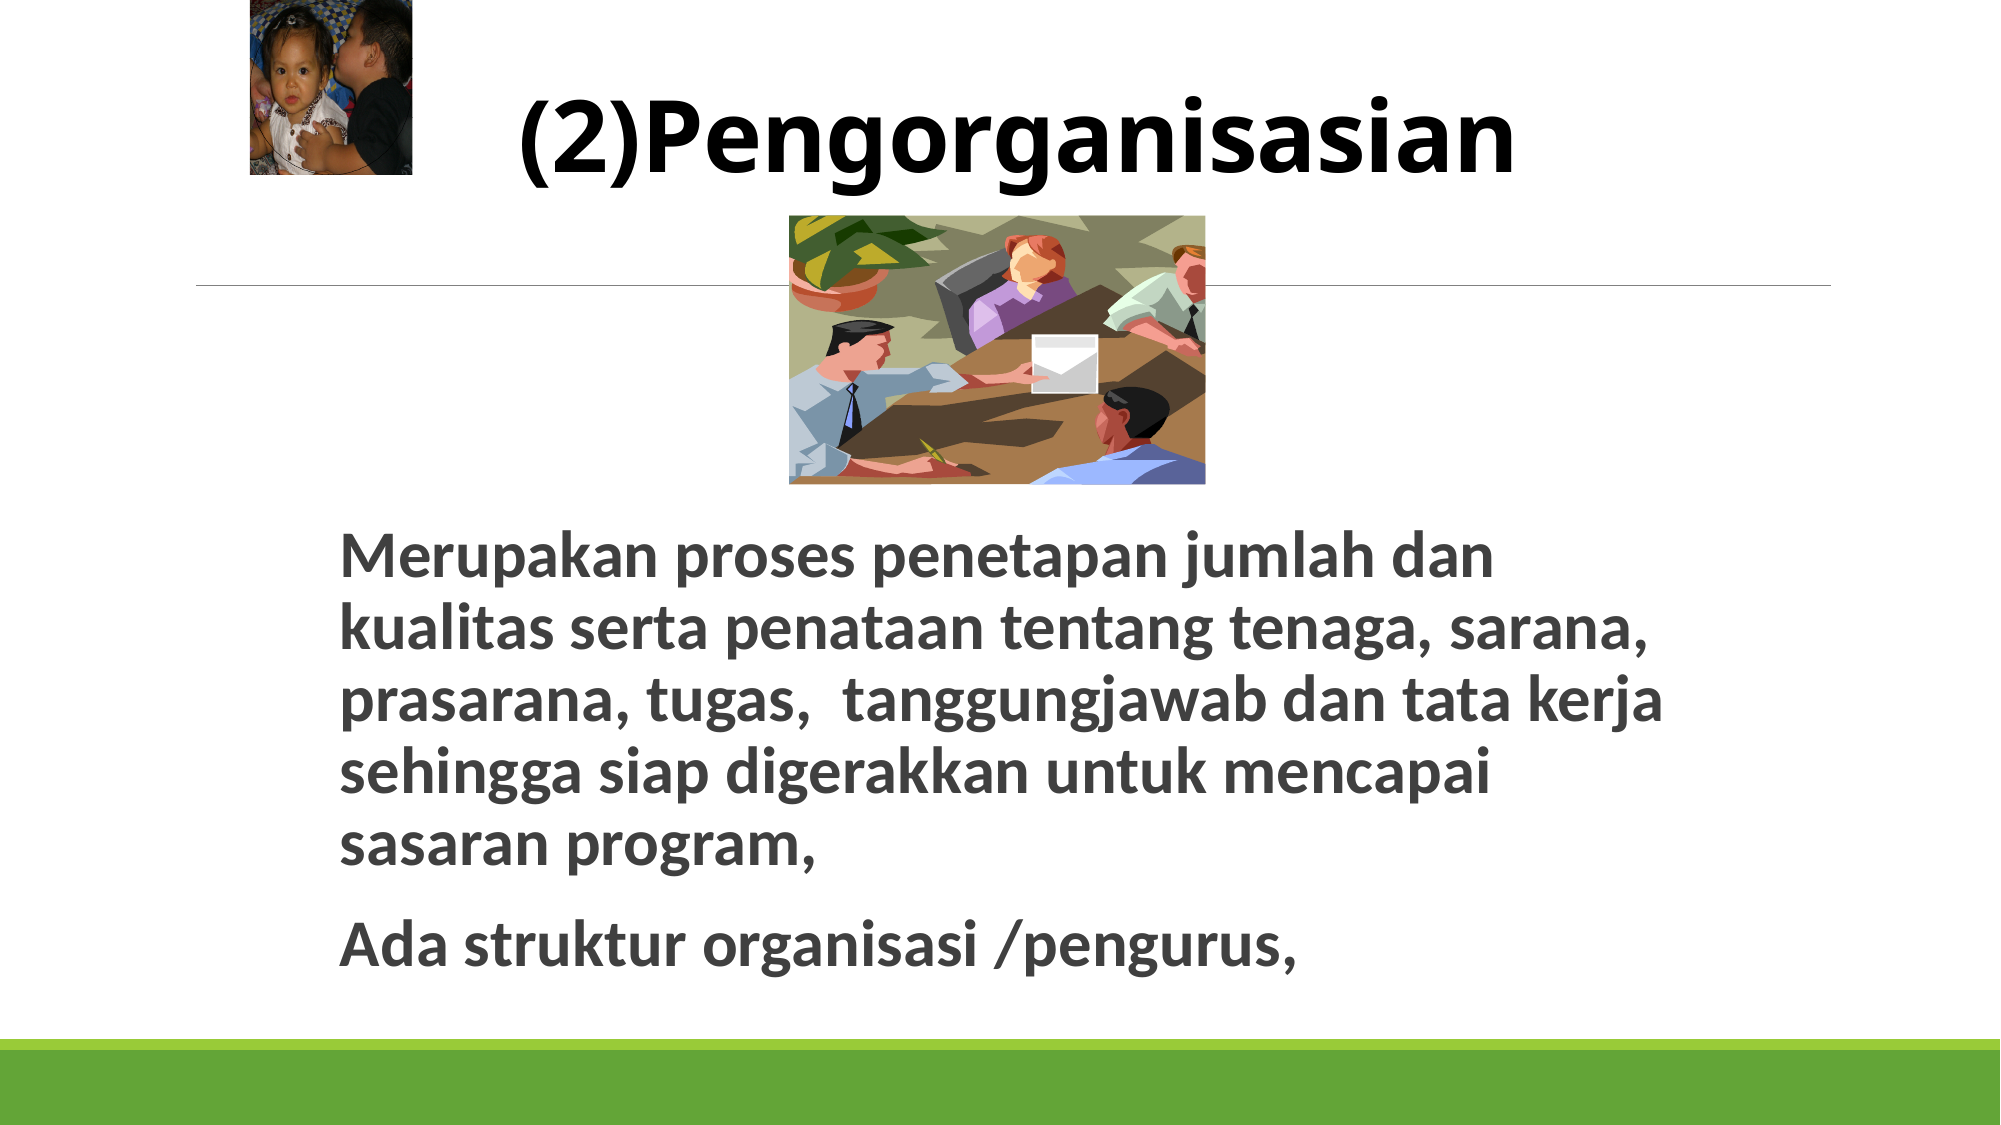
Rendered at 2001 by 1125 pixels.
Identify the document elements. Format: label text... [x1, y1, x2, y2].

list Merupakan proses penetapan jumlah dan kualitas serta penataan tentang tenaga, sarana, prasarana, tugas, tanggungjawab dan tata kerja sehingga siap digerakkan untuk mencapai sasaran program, Ada struktur organisasi /pengurus, [324, 512, 1675, 1000]
picture [249, 0, 413, 176]
title (2)Pengorganisasian [350, 37, 1688, 200]
picture [788, 211, 1212, 488]
